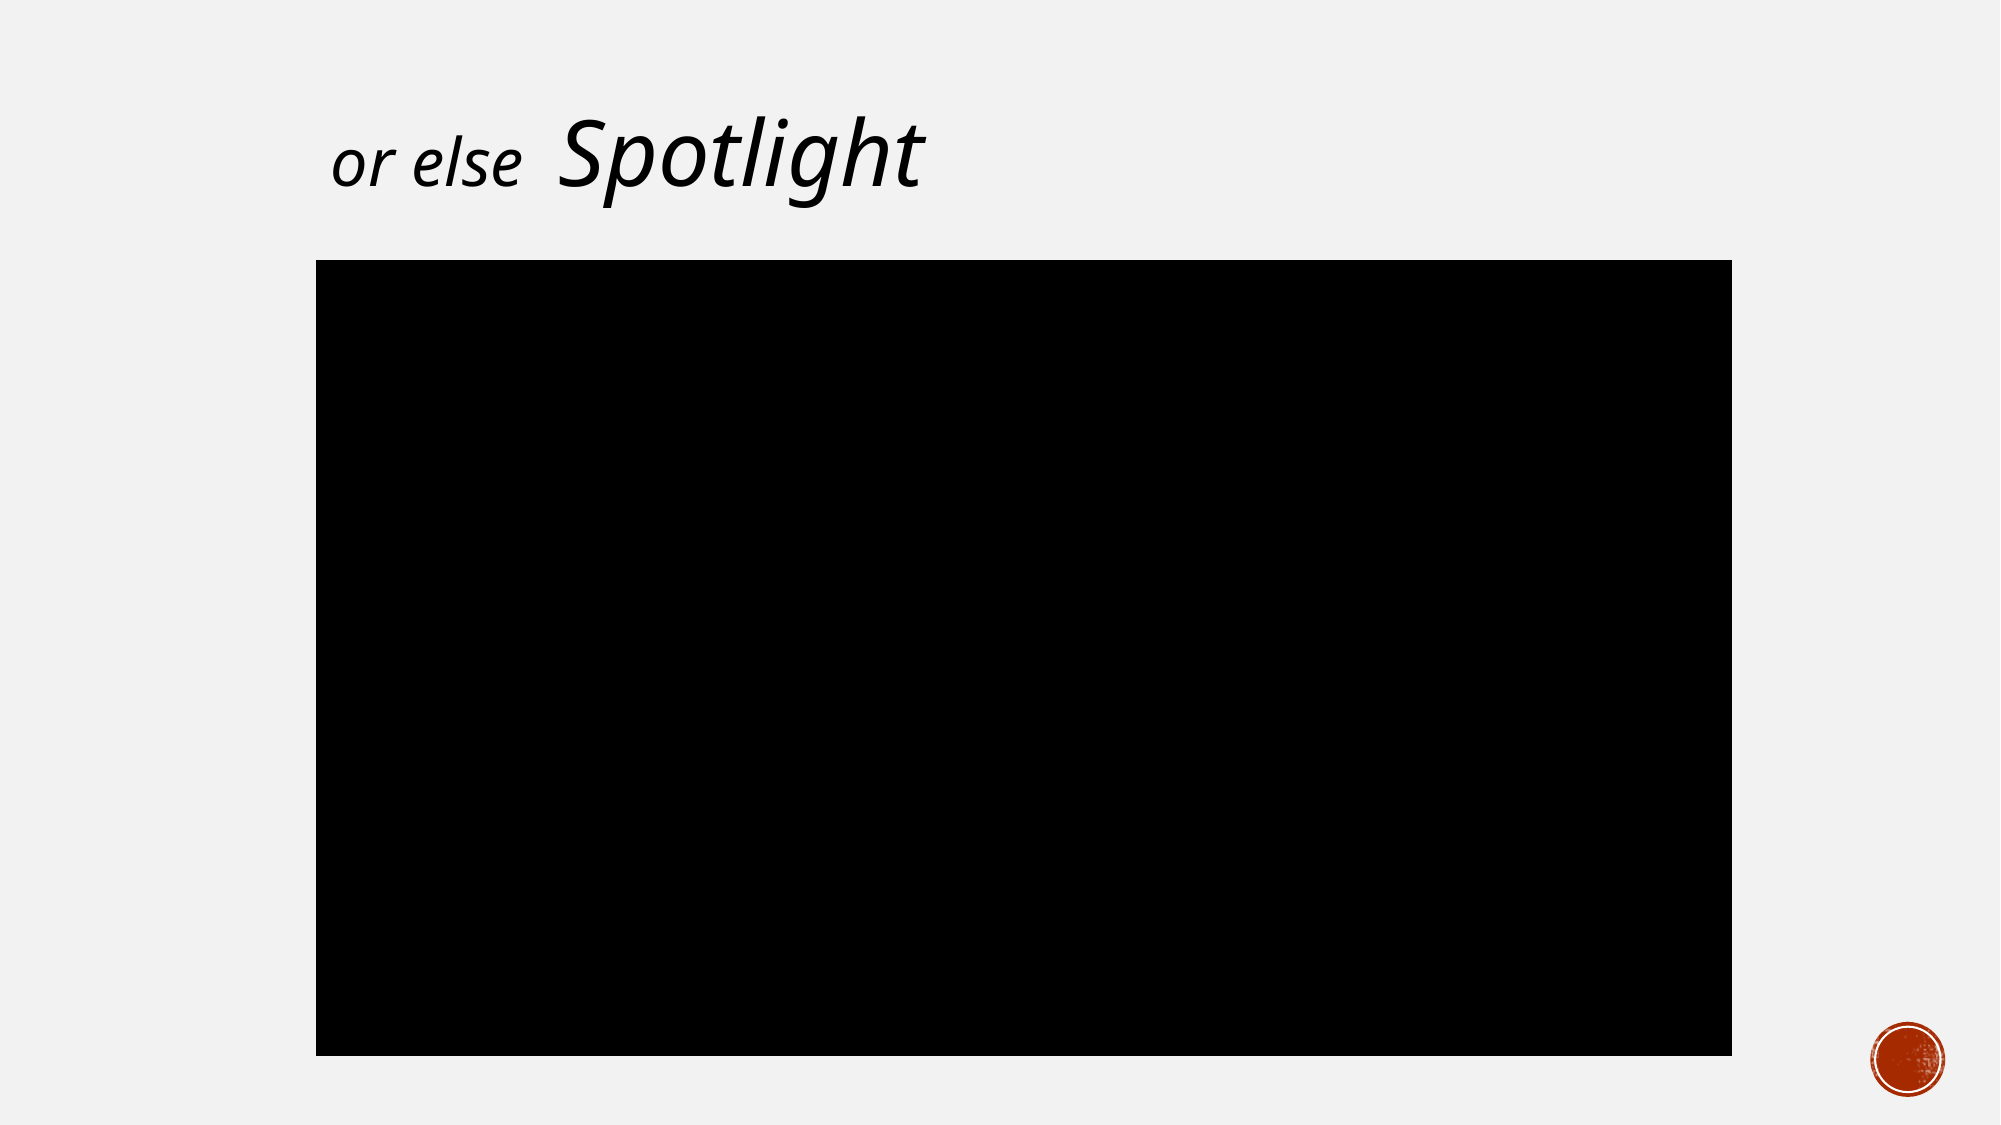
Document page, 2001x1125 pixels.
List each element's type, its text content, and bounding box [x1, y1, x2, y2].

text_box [318, 261, 1732, 1053]
text_box or else Spotlight [315, 87, 1438, 258]
